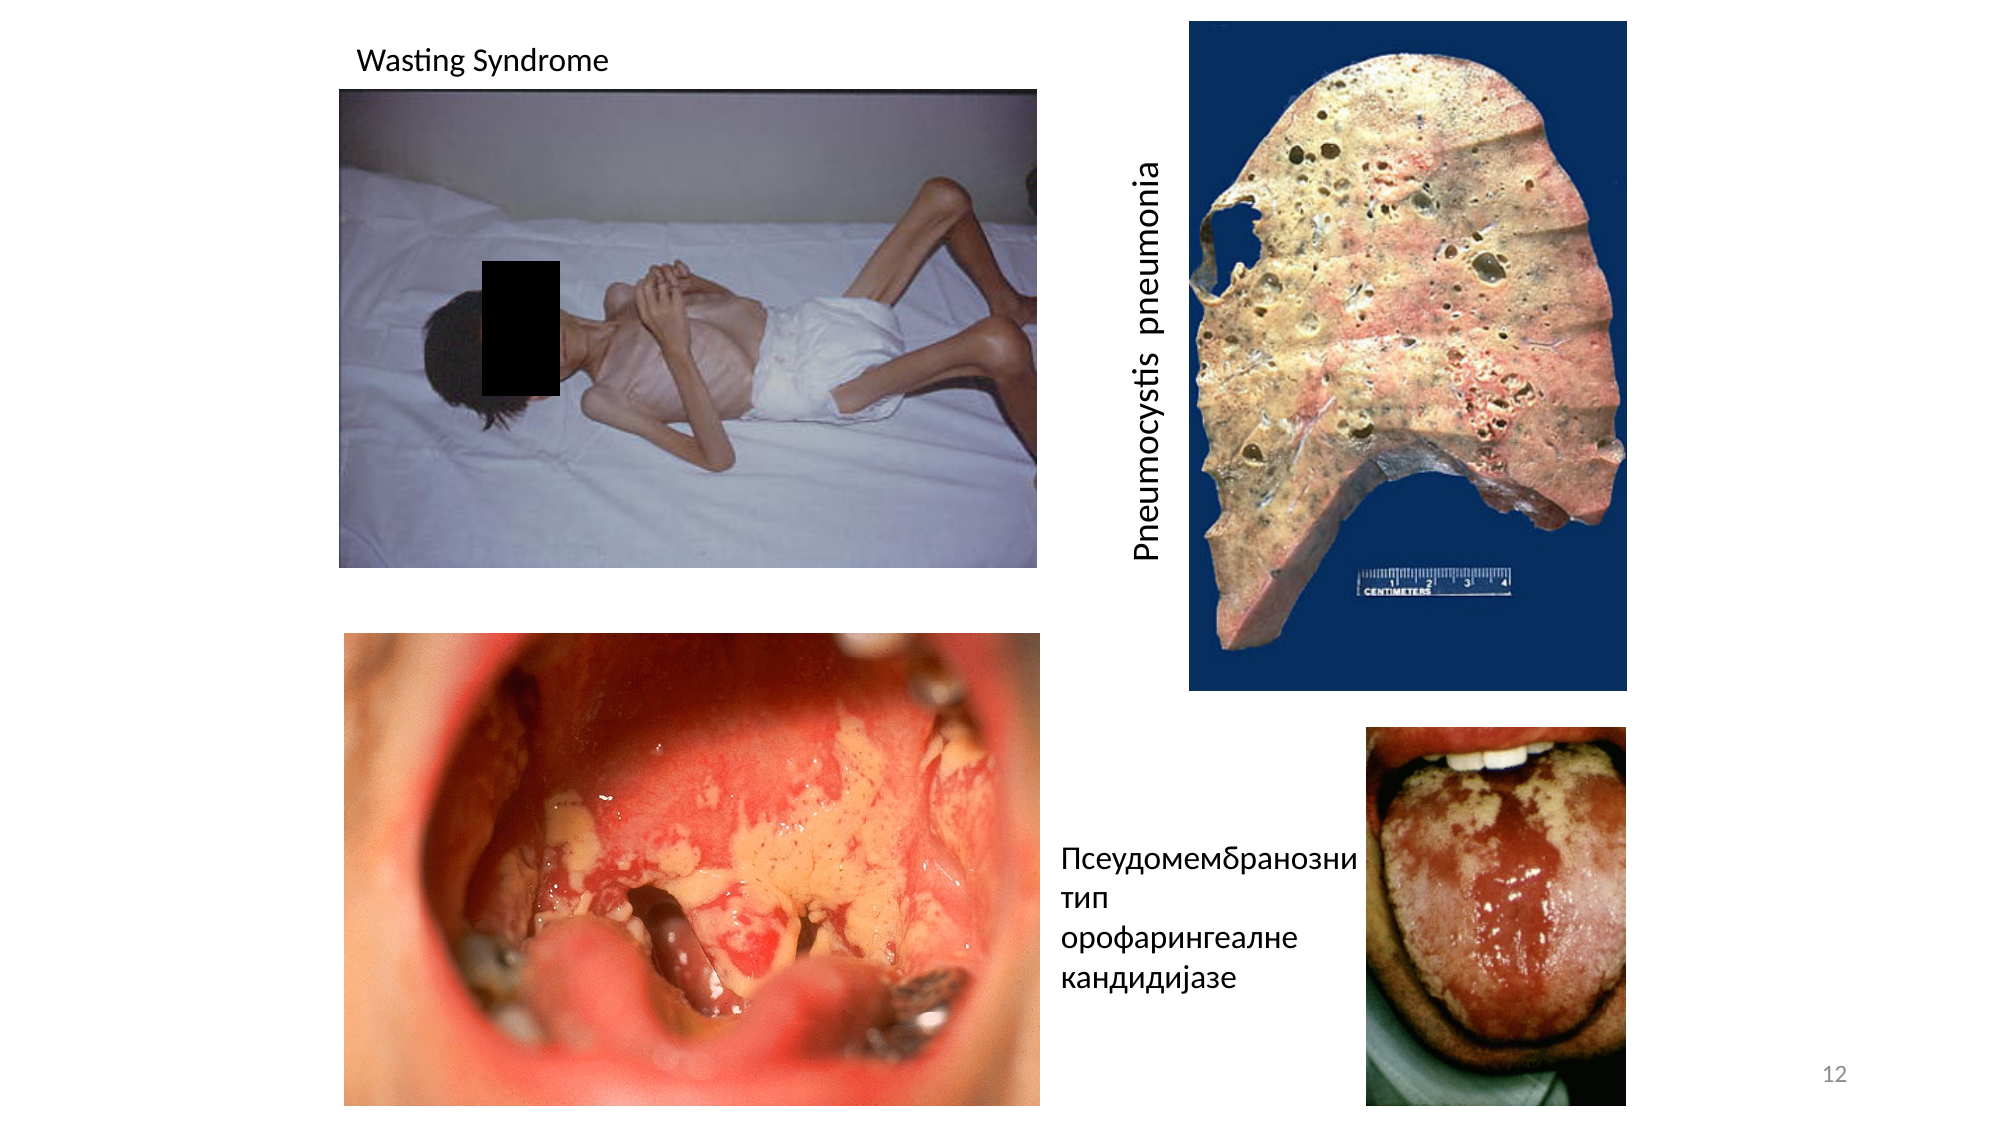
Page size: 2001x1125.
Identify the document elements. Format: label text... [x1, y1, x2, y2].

text_box Псеудомембранозни тип орофарингеалне кандидијазе [1045, 828, 1366, 1003]
slide_number 12 [1626, 1042, 1863, 1103]
picture [344, 633, 1040, 1106]
text_box Pneumocystis pneumonia [1113, 157, 1188, 578]
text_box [339, 89, 1037, 568]
text_box Wasting Syndrome [341, 30, 625, 86]
picture [1366, 727, 1626, 1106]
picture [1188, 21, 1627, 691]
